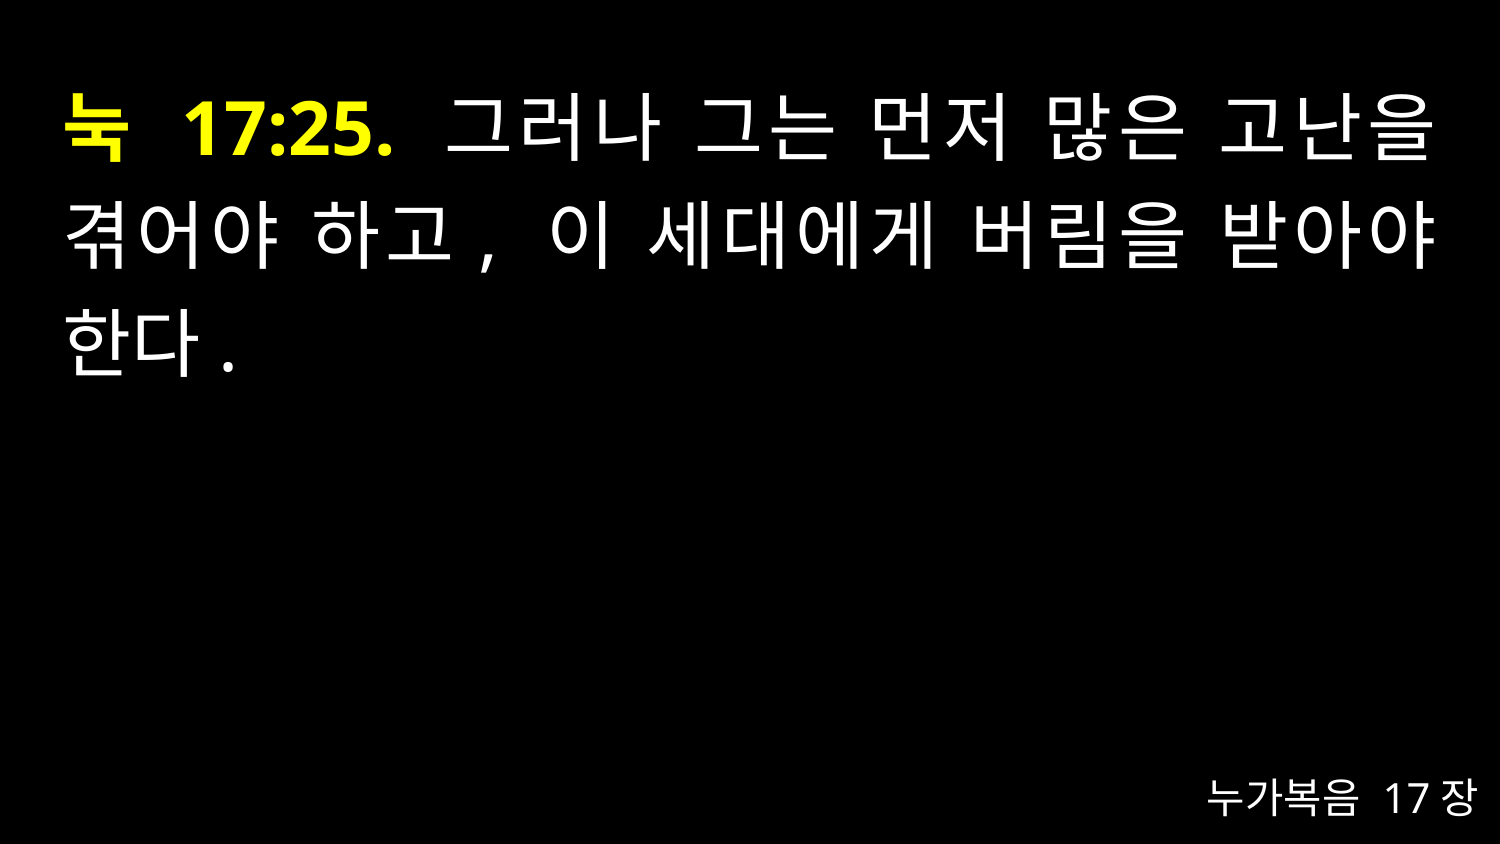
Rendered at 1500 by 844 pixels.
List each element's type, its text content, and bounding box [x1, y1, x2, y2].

title 눅 17:25. 그러나 그는 먼저 많은 고난을 겪어야 하고, 이 세대에게 버림을 받아야 한다. [0, 0, 1500, 844]
subtitle 누가복음 17장 [916, 770, 1500, 844]
